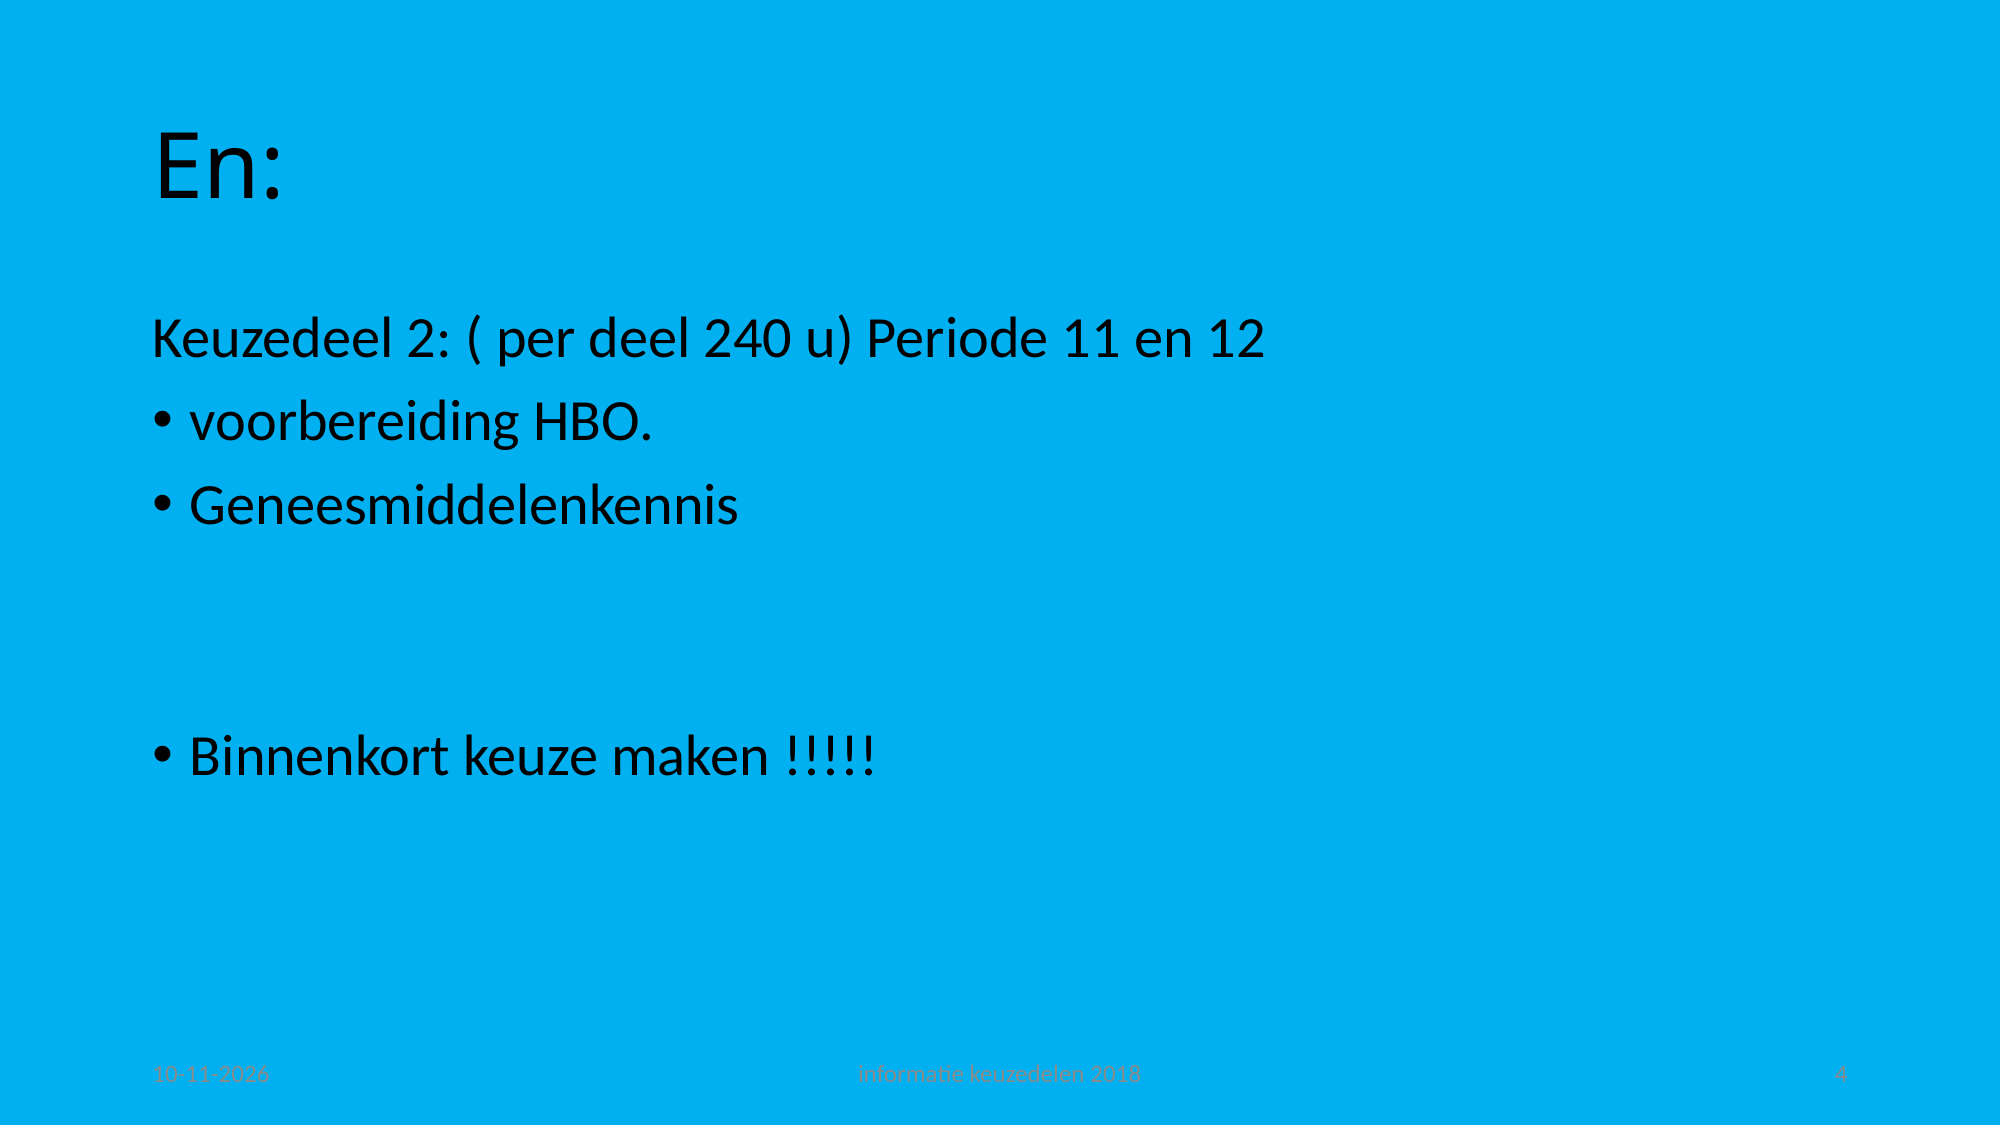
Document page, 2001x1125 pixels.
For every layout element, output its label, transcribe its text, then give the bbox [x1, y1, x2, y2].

slide_number 4 [1412, 1042, 1863, 1103]
list Keuzedeel 2: ( per deel 240 u) Periode 11 en 12 voorbereiding HBO. Geneesmiddelenkennis Binnenkort keuze maken !!!!! [137, 299, 1863, 1014]
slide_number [137, 1042, 588, 1103]
footer informatie keuzedelen 2018 [662, 1042, 1338, 1103]
title En: [137, 59, 1863, 278]
